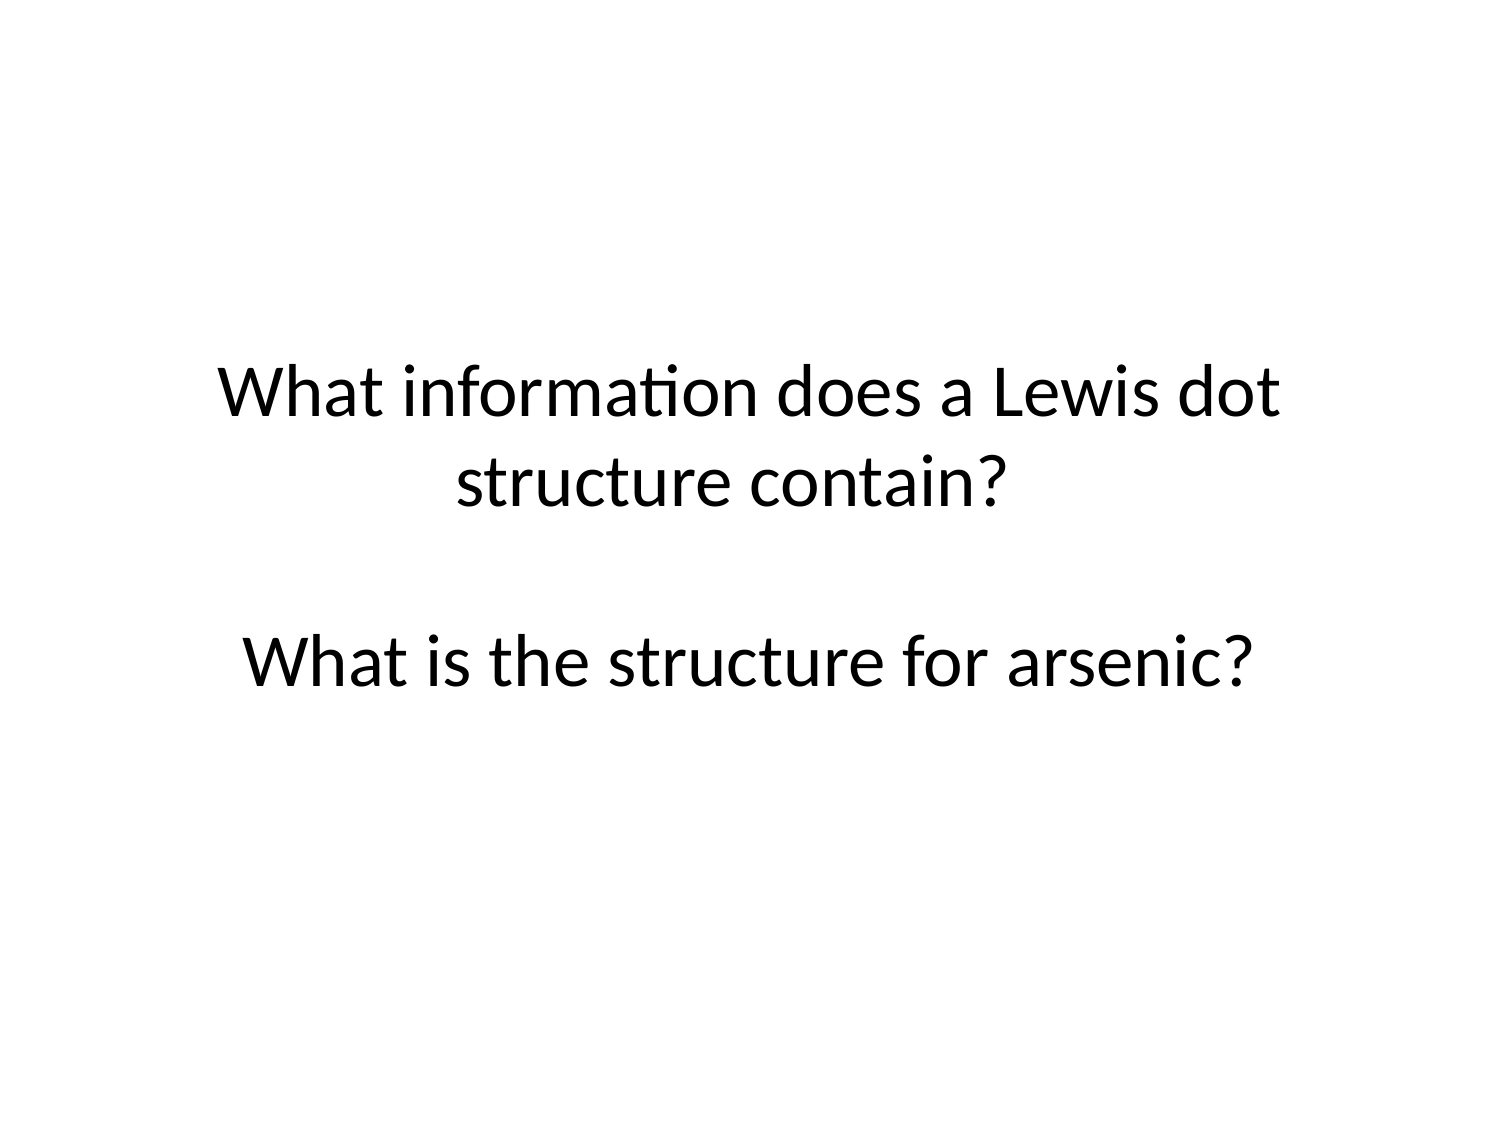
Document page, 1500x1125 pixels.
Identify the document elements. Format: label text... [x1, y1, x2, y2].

title What information does a Lewis dot structure contain? What is the structure for arsenic? [75, 324, 1425, 718]
